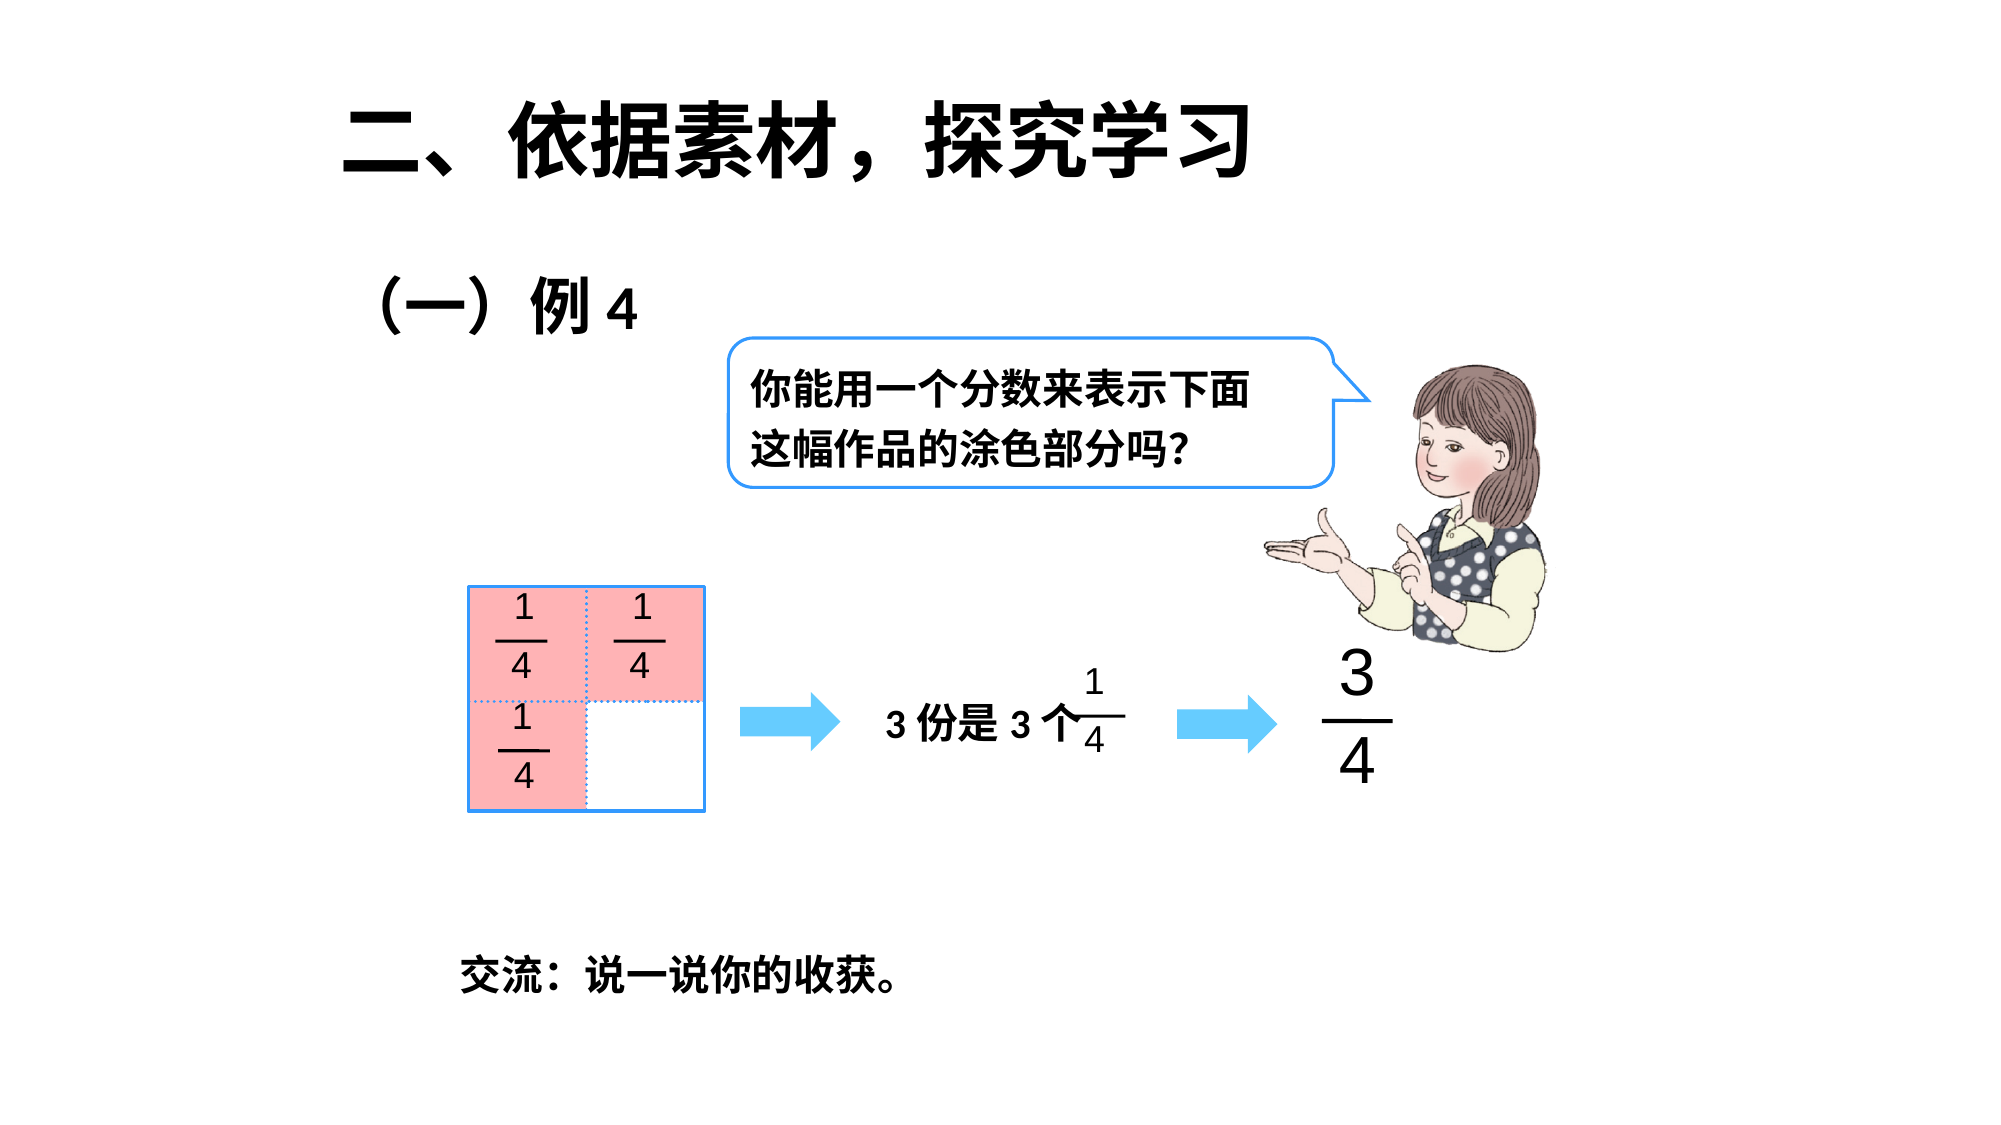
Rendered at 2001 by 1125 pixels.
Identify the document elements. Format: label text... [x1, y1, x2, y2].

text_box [494, 684, 554, 804]
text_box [610, 574, 670, 695]
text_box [468, 586, 705, 811]
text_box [739, 649, 1220, 768]
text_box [1177, 621, 1402, 805]
text_box （一）例4 [326, 259, 1265, 350]
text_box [728, 337, 1556, 657]
text_box 二、依据素材，探究学习 [324, 68, 1497, 208]
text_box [491, 574, 552, 695]
text_box 交流：说一说你的收获。 [444, 931, 1031, 1007]
